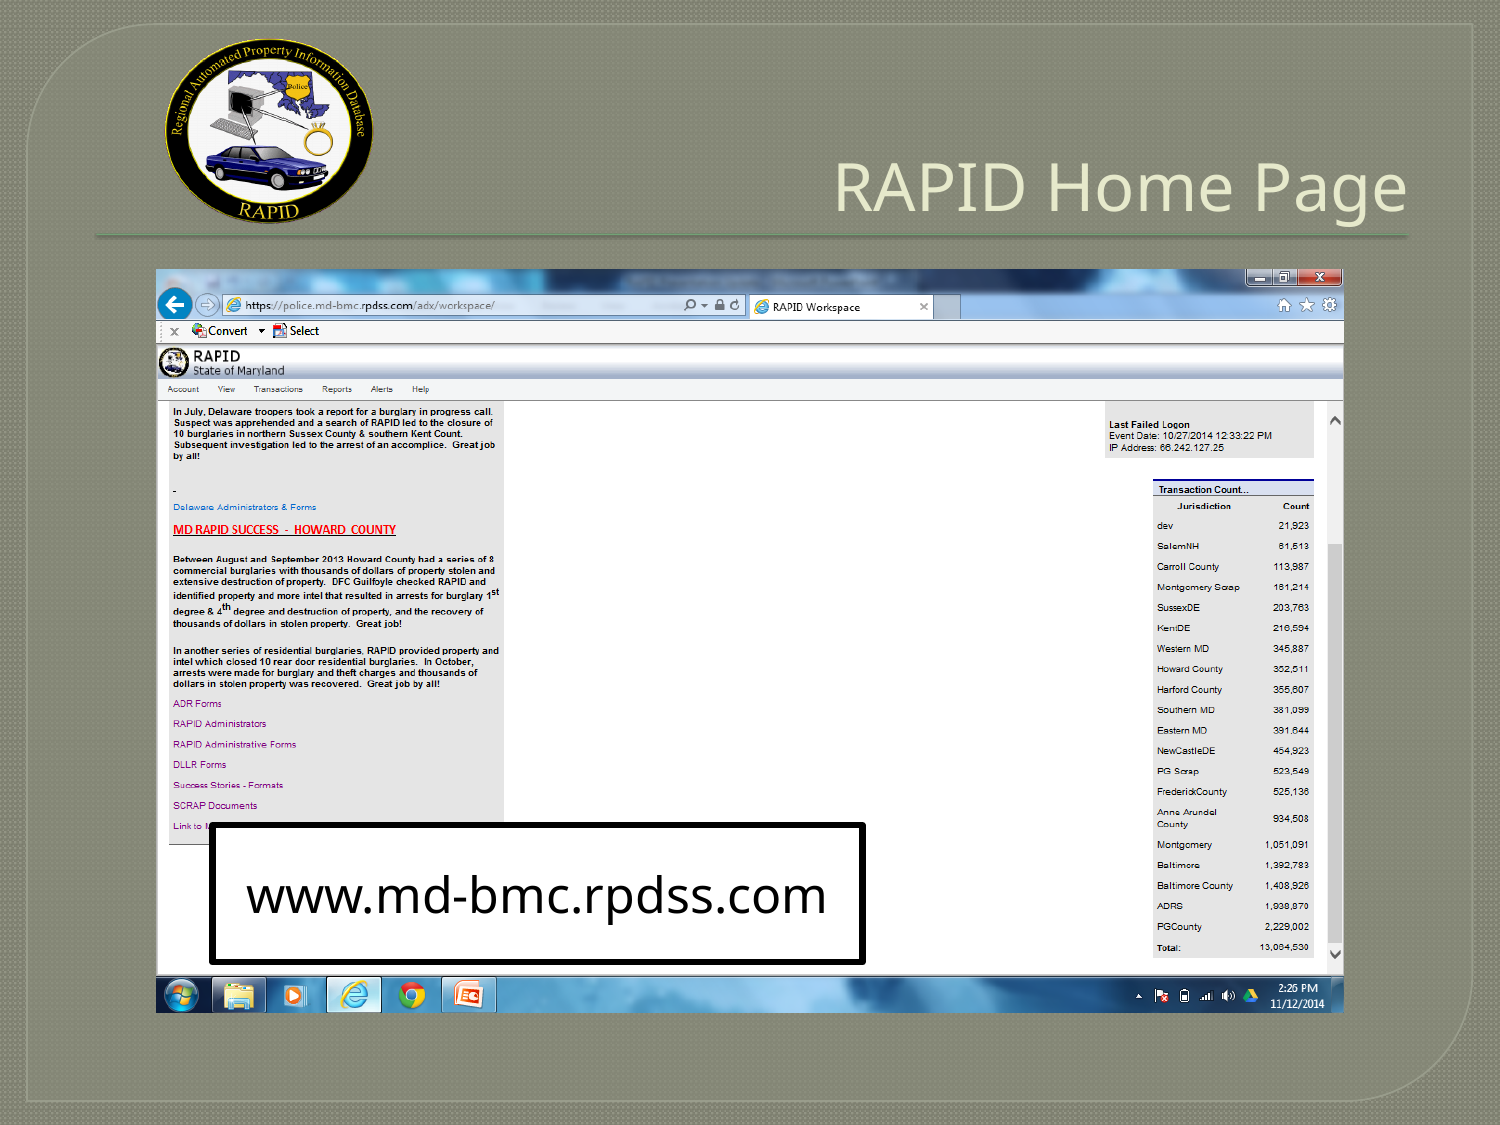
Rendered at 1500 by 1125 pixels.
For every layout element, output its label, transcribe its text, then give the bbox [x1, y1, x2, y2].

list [155, 269, 1345, 1013]
picture [162, 37, 376, 226]
title RAPID Home Page [75, 0, 1425, 233]
